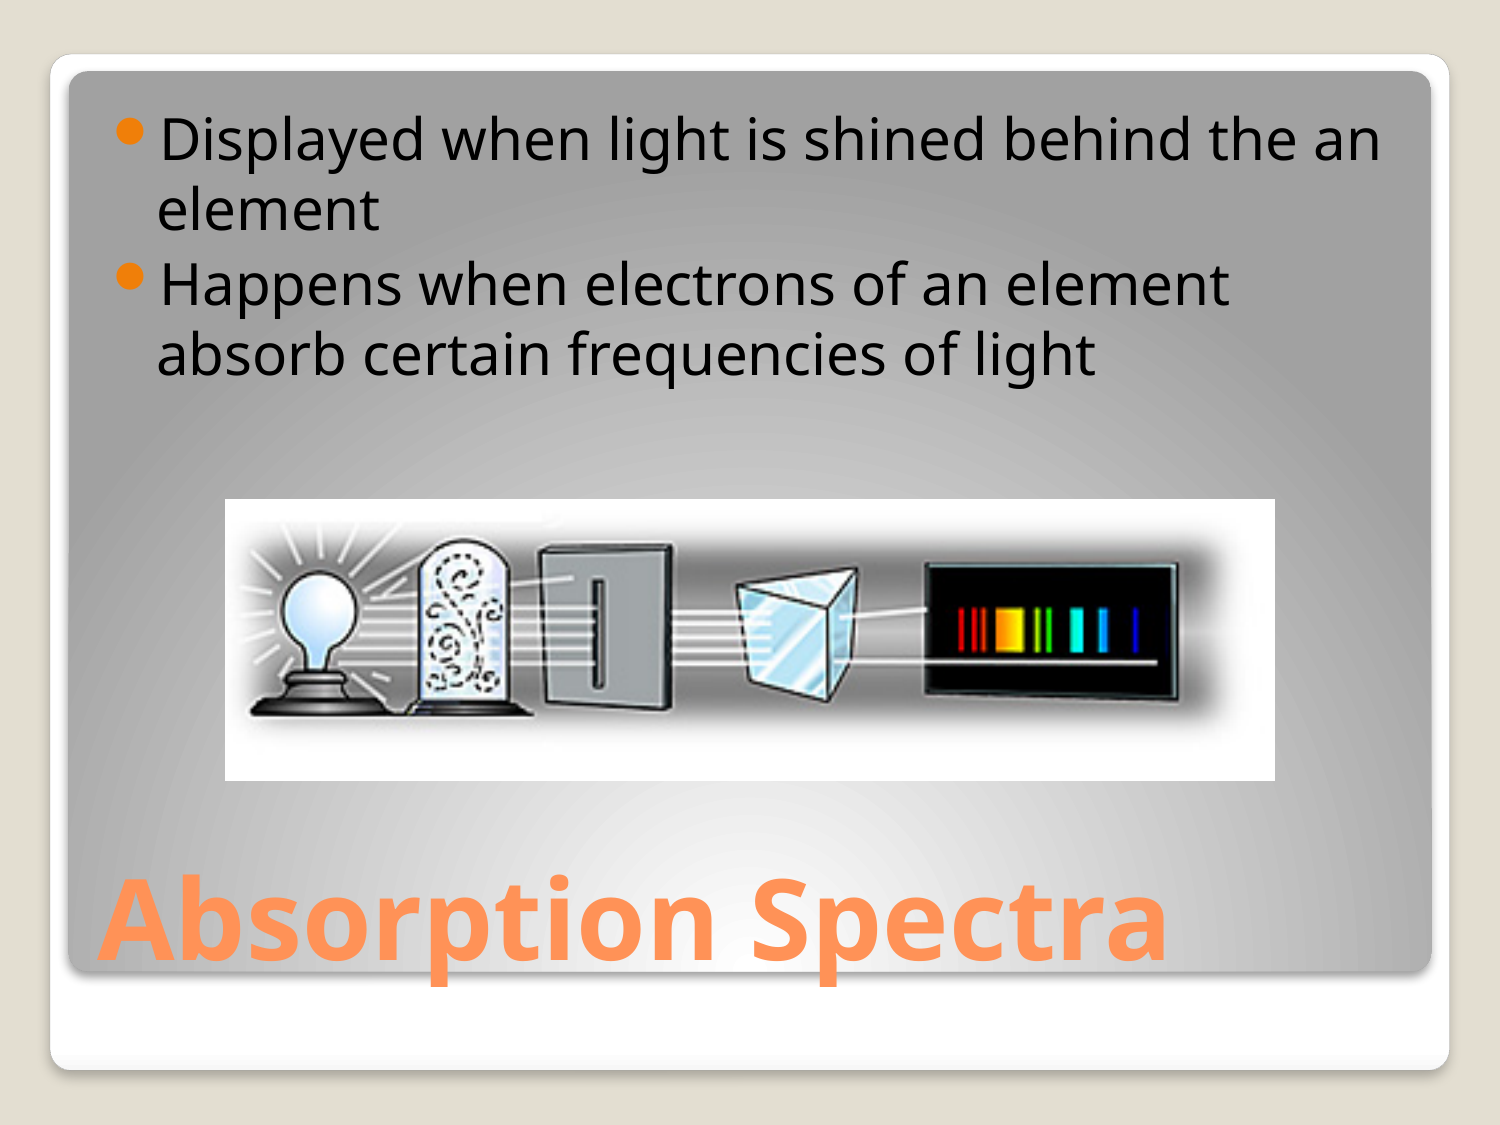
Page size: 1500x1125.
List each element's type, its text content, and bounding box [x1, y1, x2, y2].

title Absorption Spectra [82, 817, 1425, 990]
list Displayed when light is shined behind the an element Happens when electrons of an element absorb certain frequencies of light [82, 86, 1425, 774]
picture [224, 499, 1276, 782]
